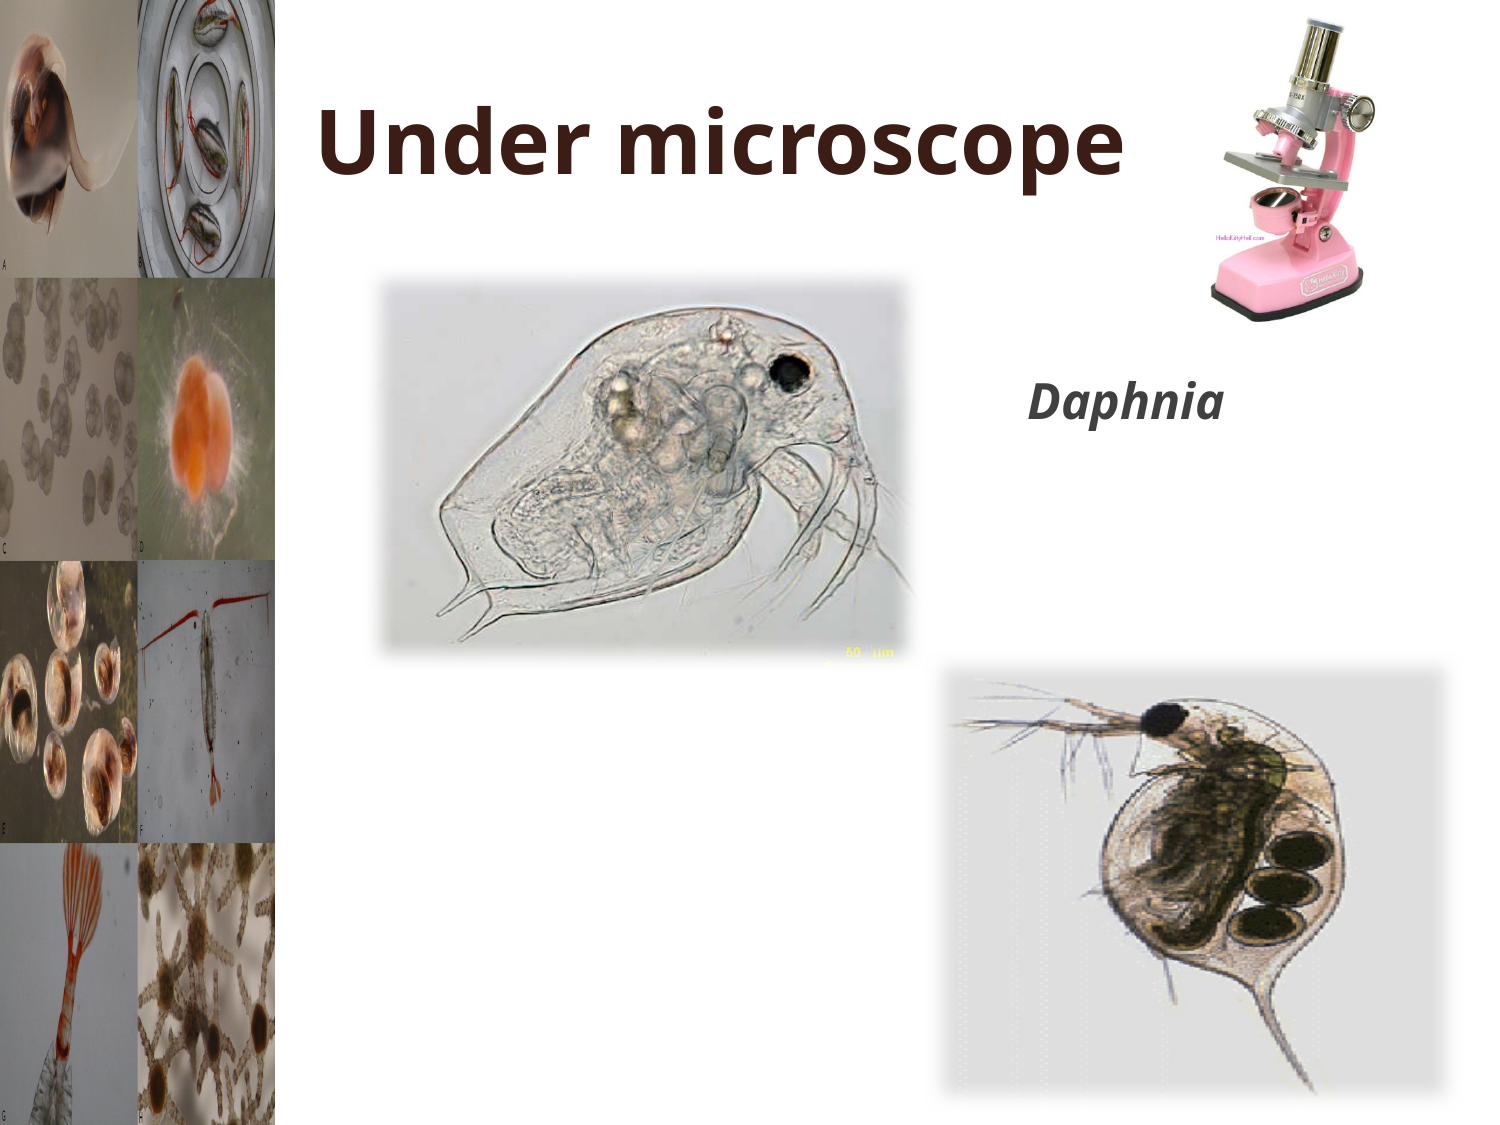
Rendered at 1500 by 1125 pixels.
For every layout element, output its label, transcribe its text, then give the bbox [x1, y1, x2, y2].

picture [0, 0, 276, 1125]
picture [362, 262, 1463, 1113]
picture [1123, 3, 1466, 332]
text_box Daphnia [1012, 362, 1338, 483]
title Under microscope [300, 45, 1117, 233]
